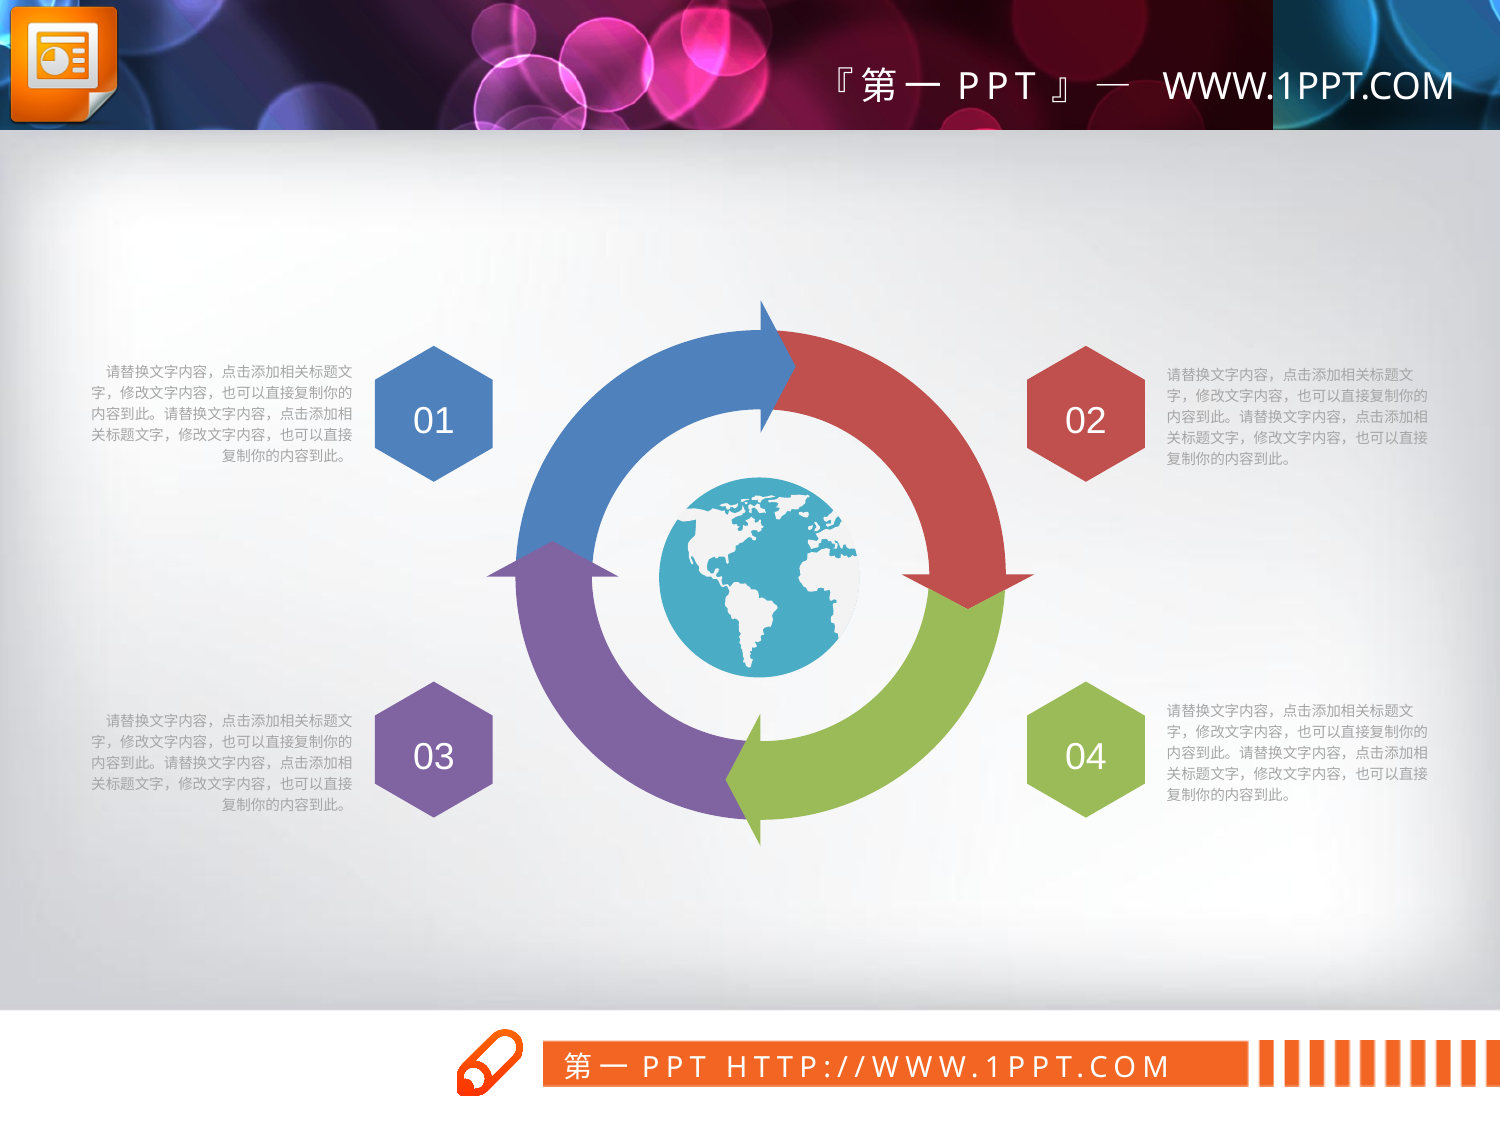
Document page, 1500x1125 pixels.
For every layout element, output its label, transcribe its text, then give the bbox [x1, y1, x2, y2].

text_box 请替换文字内容，点击添加相关标题文字，修改文字内容，也可以直接复制你的内容到此。请替换文字内容，点击添加相关标题文字，修改文字内容，也可以直接复制你的内容到此。 [1166, 698, 1436, 803]
text_box 01 [406, 386, 462, 441]
text_box 请替换文字内容，点击添加相关标题文字，修改文字内容，也可以直接复制你的内容到此。请替换文字内容，点击添加相关标题文字，修改文字内容，也可以直接复制你的内容到此。 [87, 708, 353, 814]
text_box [658, 477, 860, 678]
picture [0, 0, 1500, 1012]
text_box [374, 345, 493, 482]
text_box 请替换文字内容，点击添加相关标题文字，修改文字内容，也可以直接复制你的内容到此。请替换文字内容，点击添加相关标题文字，修改文字内容，也可以直接复制你的内容到此。 [87, 359, 353, 465]
text_box [1027, 681, 1145, 818]
text_box 04 [1041, 722, 1131, 777]
text_box [725, 588, 1006, 847]
text_box 03 [406, 722, 462, 777]
text_box [516, 300, 796, 562]
text_box [774, 330, 1035, 608]
text_box 请替换文字内容，点击添加相关标题文字，修改文字内容，也可以直接复制你的内容到此。请替换文字内容，点击添加相关标题文字，修改文字内容，也可以直接复制你的内容到此。 [1166, 362, 1436, 468]
text_box [374, 681, 493, 818]
text_box [1027, 345, 1145, 482]
text_box 02 [1056, 386, 1116, 441]
picture [543, 1040, 1500, 1087]
text_box [486, 541, 746, 820]
